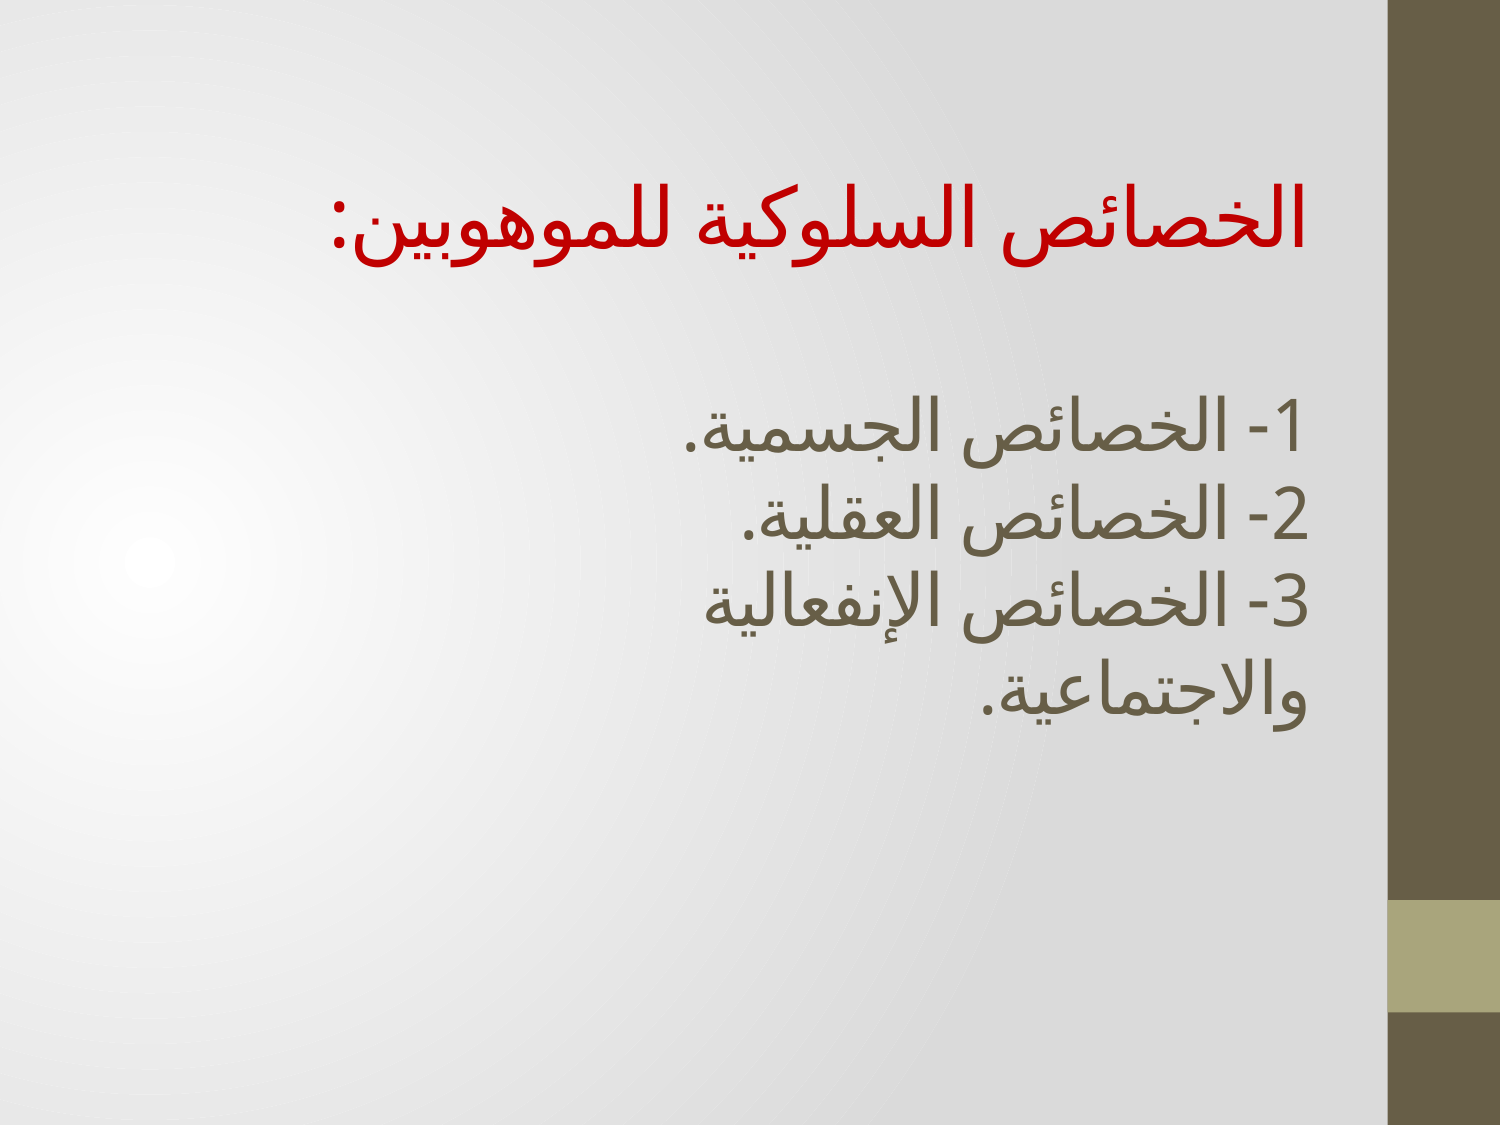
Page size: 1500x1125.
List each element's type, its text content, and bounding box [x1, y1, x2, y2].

title الخصائص السلوكية للموهوبين: 1- الخصائص الجسمية. 2- الخصائص العقلية. 3- الخصائص الإنفعالية والاجتماعية. [76, 302, 1327, 491]
